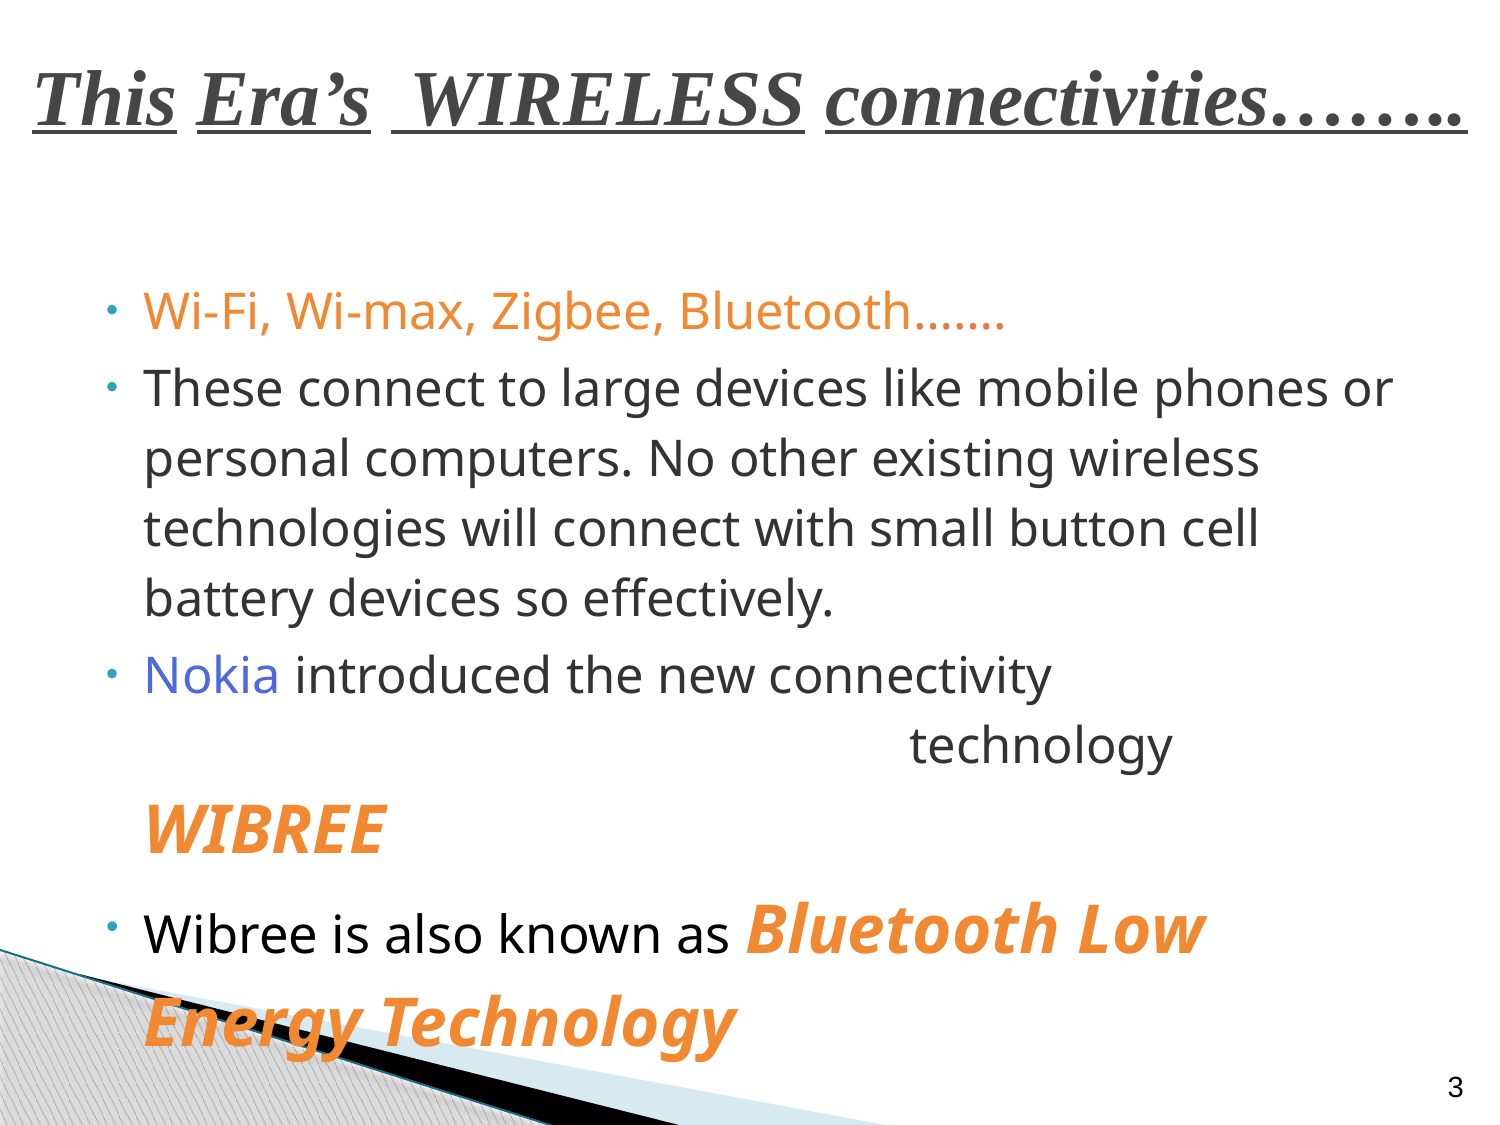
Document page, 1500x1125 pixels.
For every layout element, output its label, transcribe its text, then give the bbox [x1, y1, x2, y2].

slide_number 3 [1418, 1051, 1479, 1112]
list Wi-Fi, Wi-max, Zigbee, Bluetooth……. These connect to large devices like mobile phones or personal computers. No other existing wireless technologies will connect with small button cell battery devices so effectively. Nokia introduced the new connectivity technology WIBREE Wibree is also known as Bluetooth Low Energy Technology [74, 262, 1426, 1076]
title This Era’s WIRELESS connectivities…….. [0, 0, 1500, 188]
